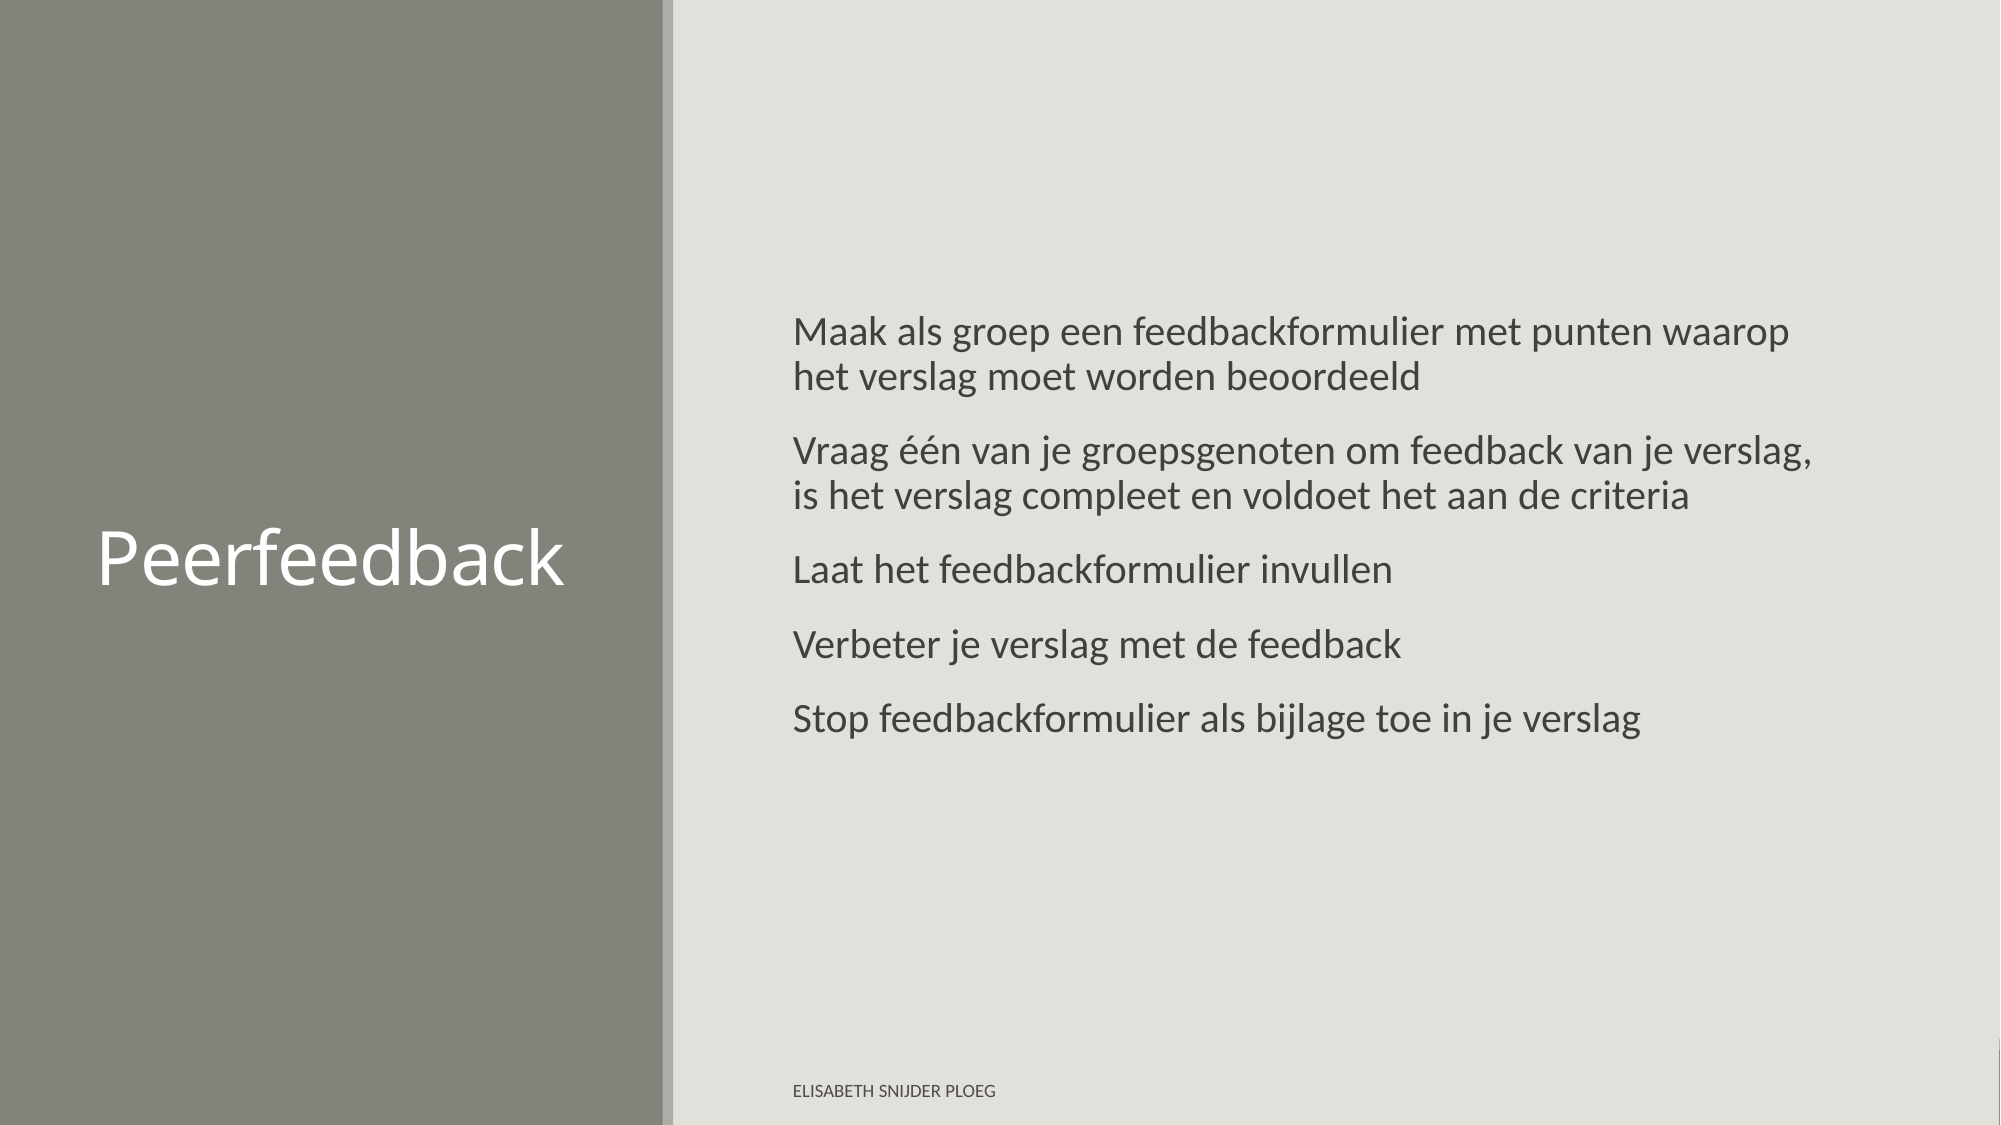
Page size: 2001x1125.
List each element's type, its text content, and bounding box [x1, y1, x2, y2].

title Peerfeedback [80, 99, 587, 1026]
list Maak als groep een feedbackformulier met punten waarop het verslag moet worden beoordeeld Vraag één van je groepsgenoten om feedback van je verslag, is het verslag compleet en voldoet het aan de criteria Laat het feedbackformulier invullen Verbeter je verslag met de feedback Stop feedbackformulier als bijlage toe in je verslag [777, 99, 1830, 1026]
footer Elisabeth Snijder Ploeg [777, 1059, 1616, 1120]
text_box [661, 0, 674, 1125]
text_box [674, 0, 2000, 1125]
text_box [0, 0, 661, 1125]
